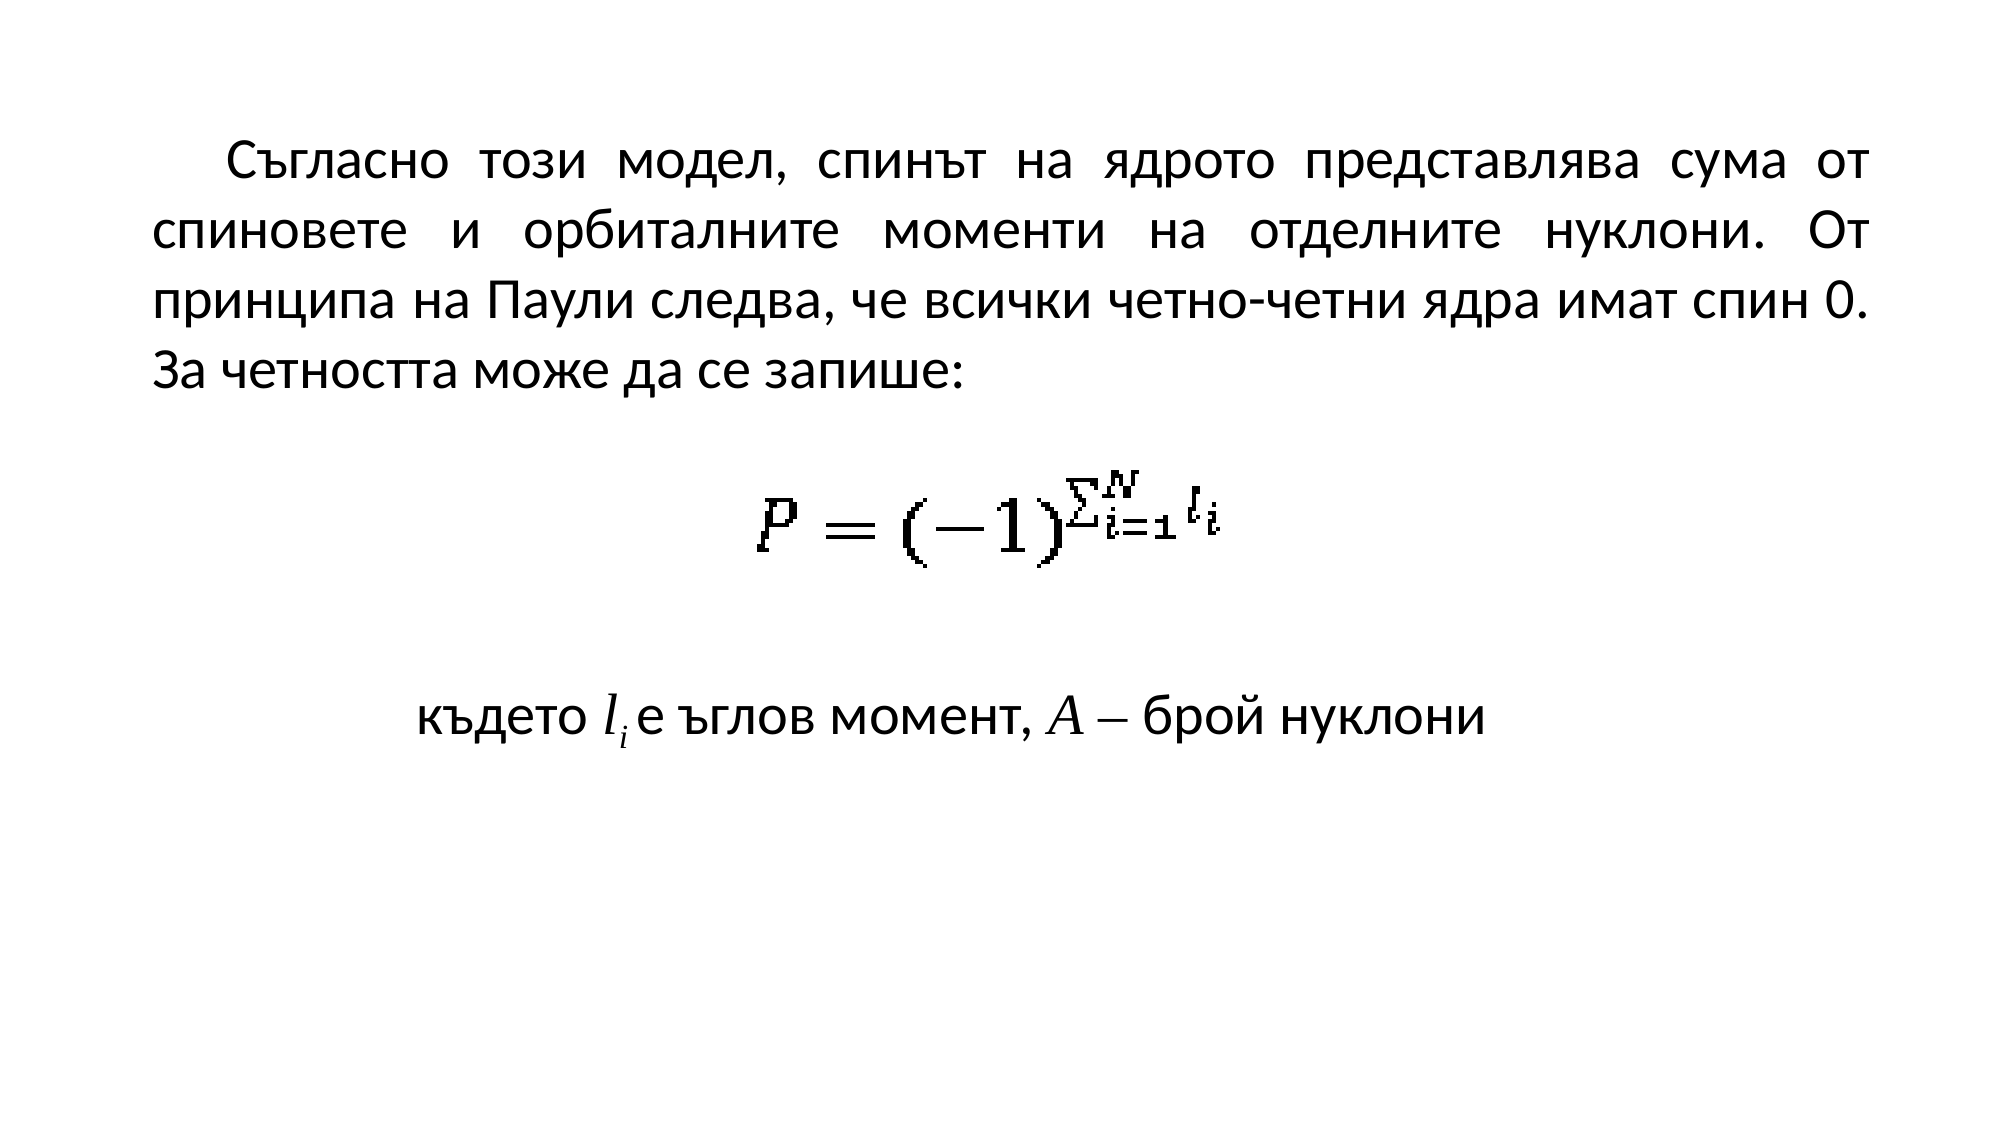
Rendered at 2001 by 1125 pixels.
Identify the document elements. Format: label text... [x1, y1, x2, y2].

text_box Съгласно този модел, спинът на ядрото представлява сума от спиновете и орбиталните моменти на отделните нуклони. От принципа на Паули следва, че всички четно-четни ядра имат спин 0. За четността може да се запише: [137, 112, 1886, 408]
picture [752, 466, 1225, 581]
text_box където li e ъглов момент, А – брой нуклони [401, 668, 1503, 763]
